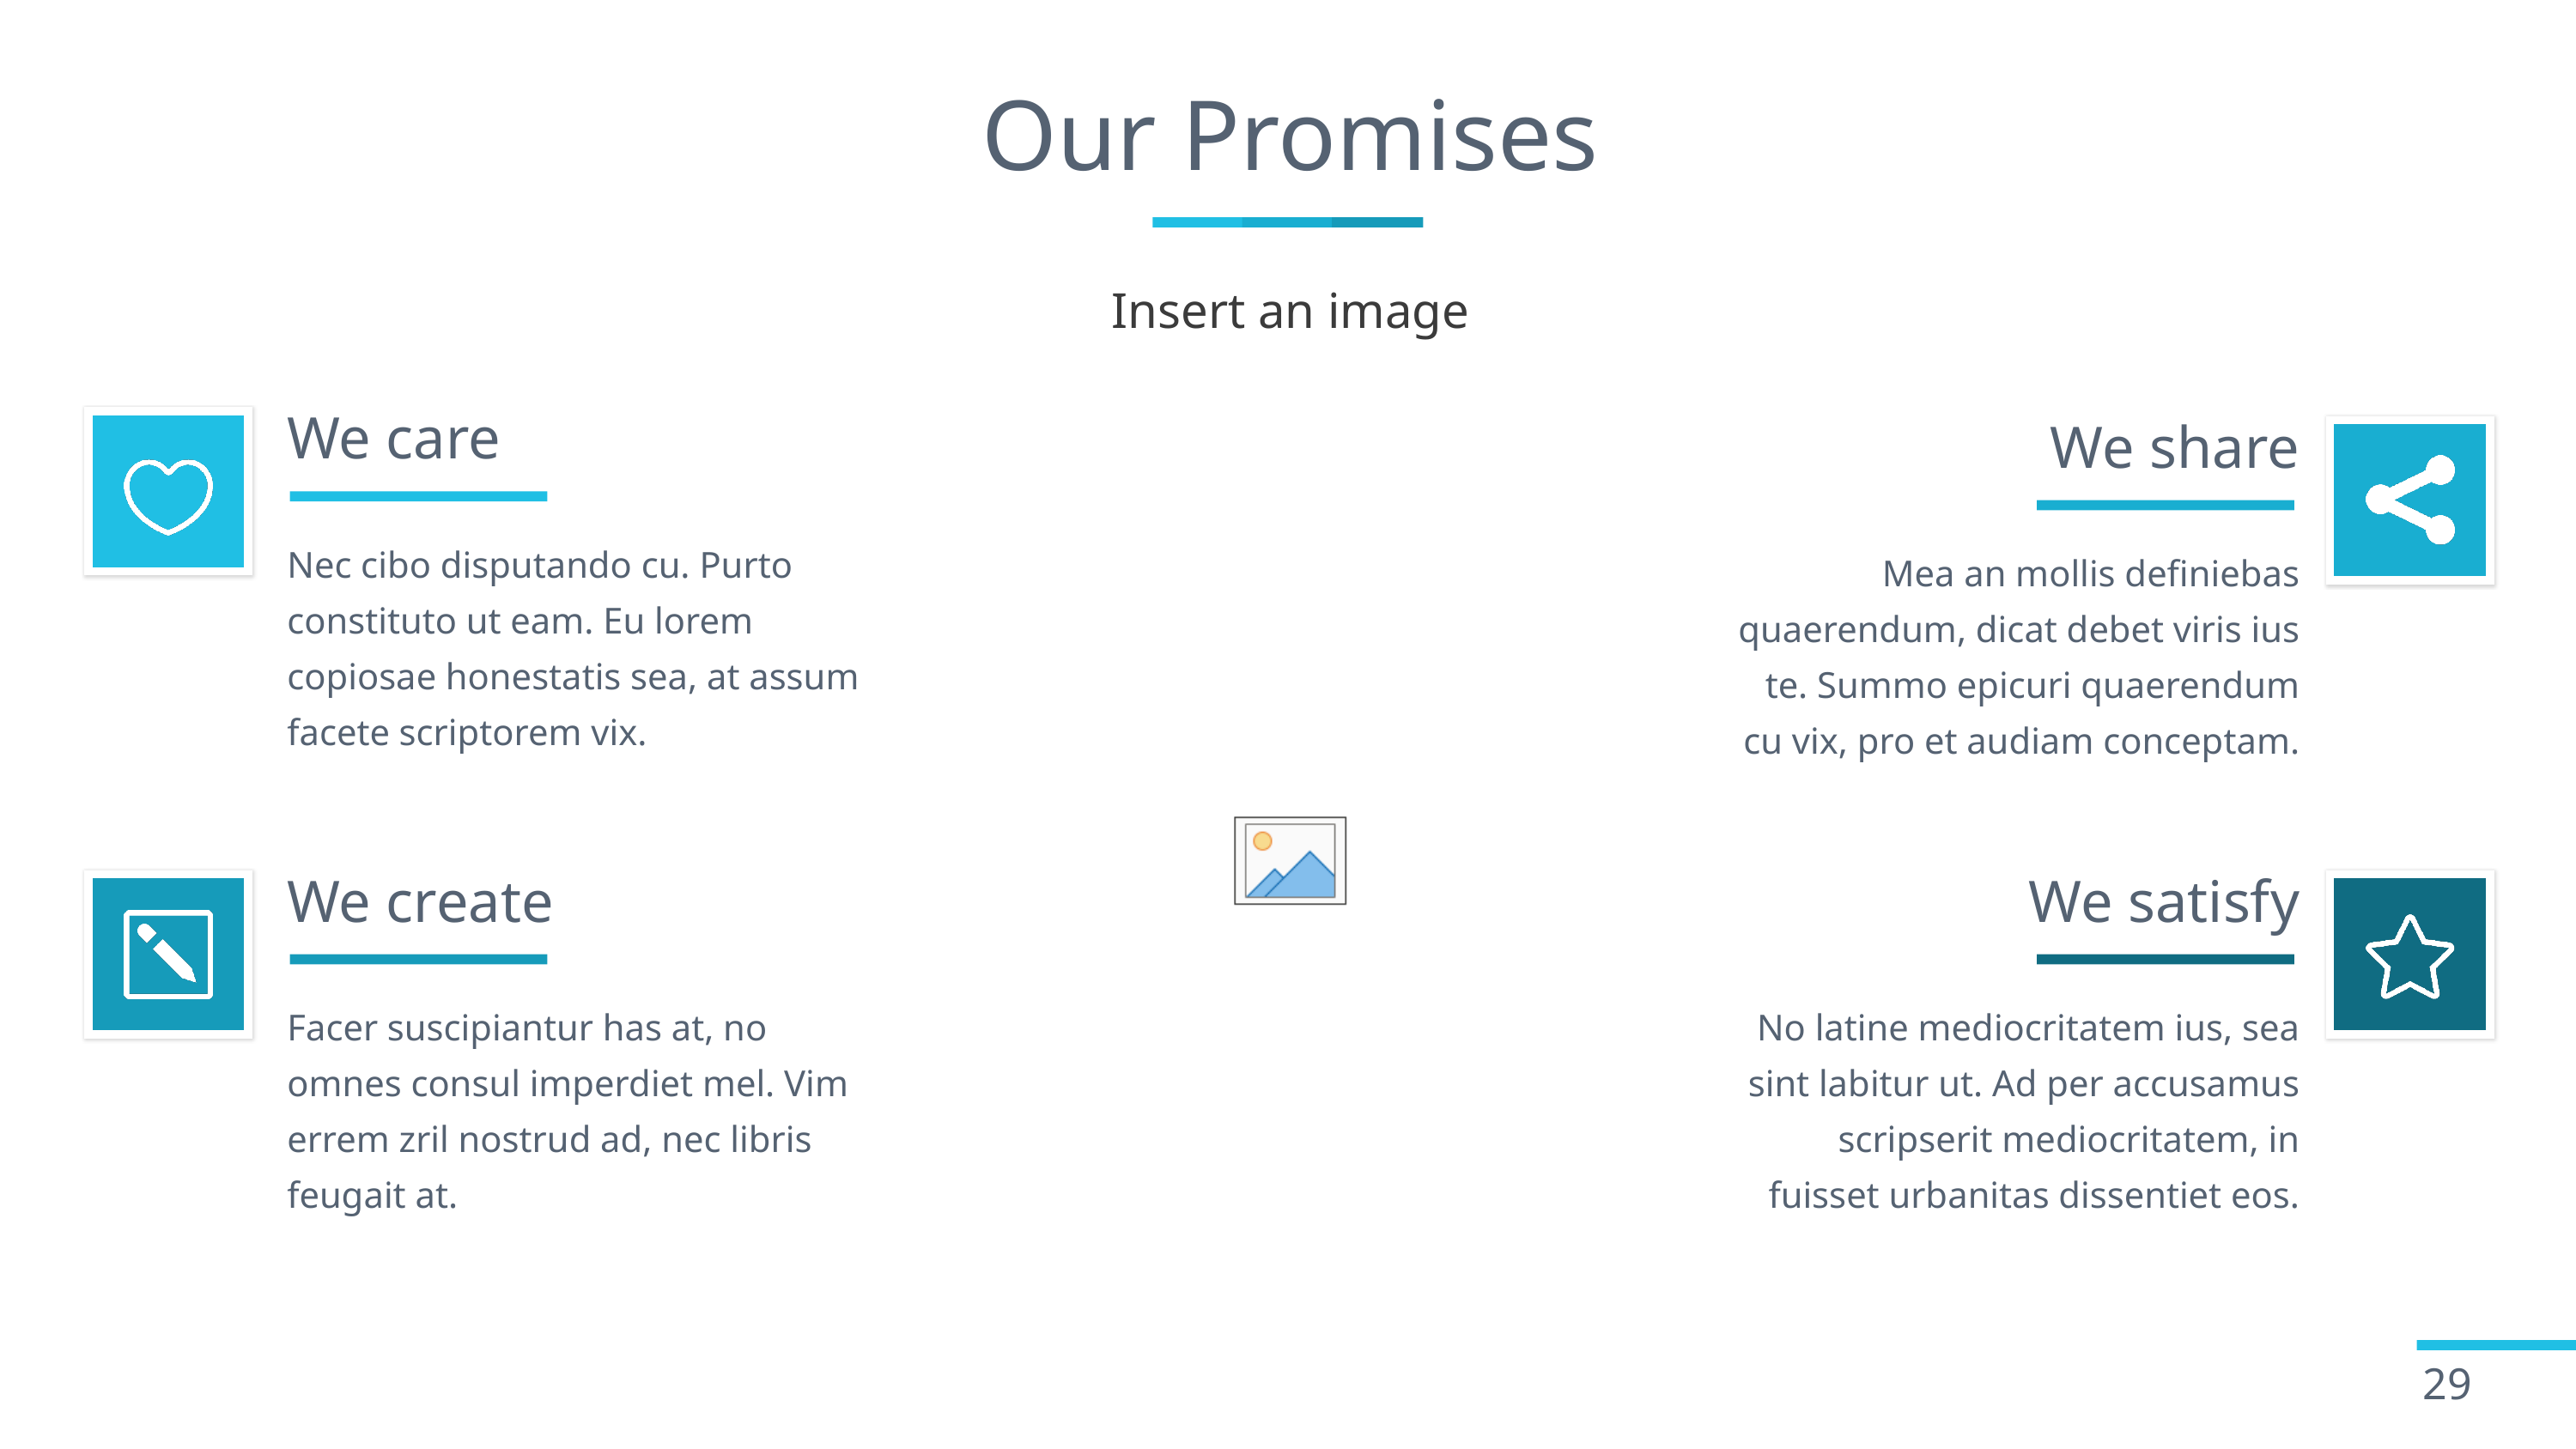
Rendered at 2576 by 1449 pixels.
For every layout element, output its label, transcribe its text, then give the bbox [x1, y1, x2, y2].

picture [862, 273, 1718, 1449]
list We create [274, 846, 862, 952]
picture [2366, 910, 2455, 999]
picture [2366, 455, 2455, 545]
list Facer suscipiantur has at, no omnes consul imperdiet mel. Vim errem zril nostrud ad, nec libris feugait at. [274, 985, 862, 1276]
slide_number 29 [2409, 1351, 2576, 1421]
list No latine mediocritatem ius, sea sint labitur ut. Ad per accusamus scripserit mediocritatem, in fuisset urbanitas dissentiet eos. [1718, 985, 2313, 1276]
picture [124, 910, 213, 999]
list Mea an mollis definiebas quaerendum, dicat debet viris ius te. Summo epicuri quaerendum cu vix, pro et audiam conceptam. [1718, 531, 2313, 822]
picture [124, 446, 213, 536]
list We satisfy [1718, 846, 2313, 952]
title Our Promises [69, 49, 2512, 230]
list We care [274, 383, 862, 489]
list We share [1718, 392, 2313, 498]
list Nec cibo disputando cu. Purto constituto ut eam. Eu lorem copiosae honestatis sea, at assum facete scriptorem vix. [274, 523, 862, 813]
